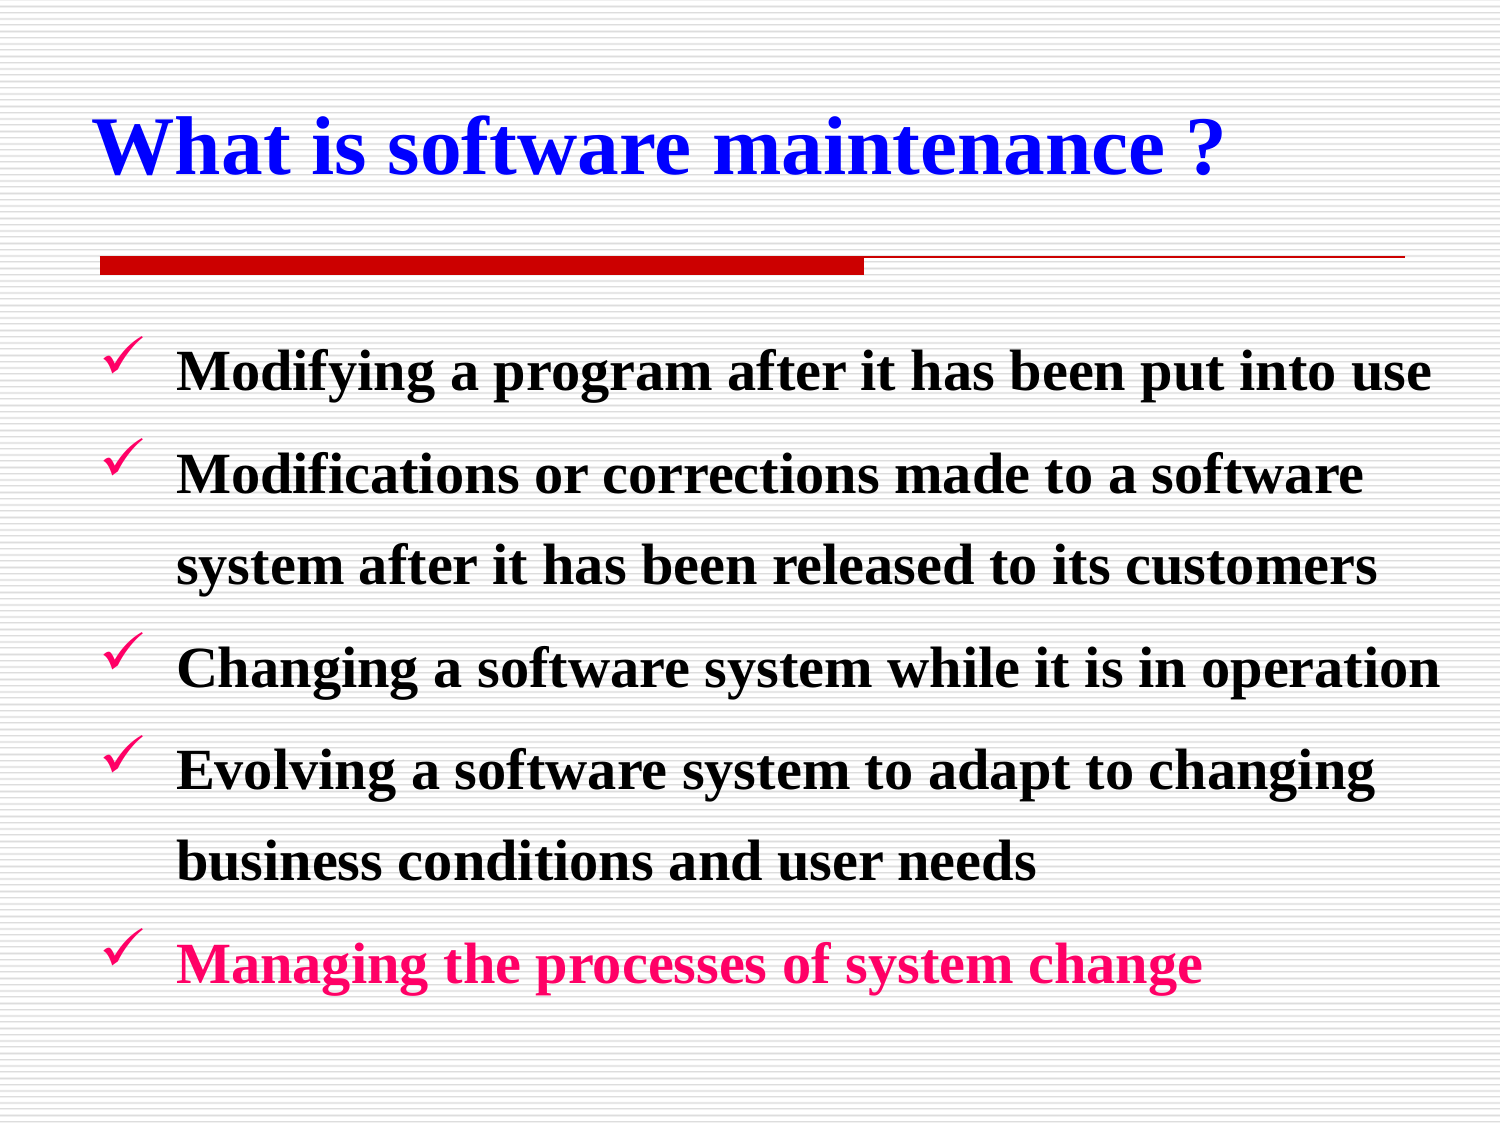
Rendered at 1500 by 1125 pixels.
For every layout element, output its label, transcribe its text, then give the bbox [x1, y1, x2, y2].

text_box What is software maintenance ? [66, 82, 1500, 193]
picture [0, 0, 1500, 1125]
text_box Modifying a program after it has been put into use Modifications or corrections made to a software system after it has been released to its customers Changing a software system while it is in operation Evolving a software system to adapt to changing business conditions and user needs Managing the processes of system change [84, 304, 1481, 1000]
